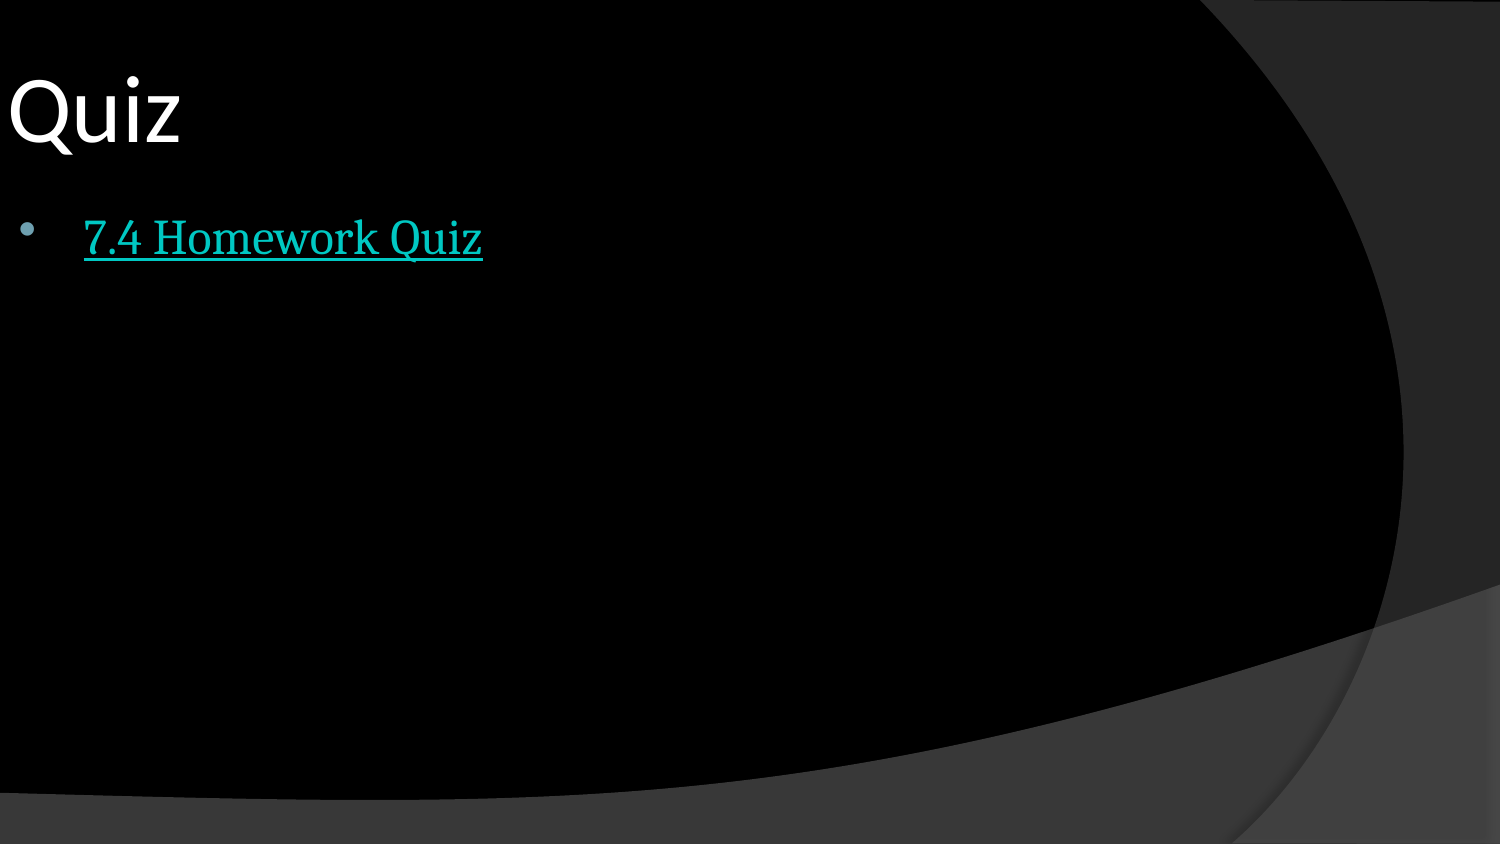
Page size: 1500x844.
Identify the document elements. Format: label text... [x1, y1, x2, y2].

list 7.4 Homework Quiz [0, 196, 1500, 754]
title Quiz [0, 33, 1500, 175]
